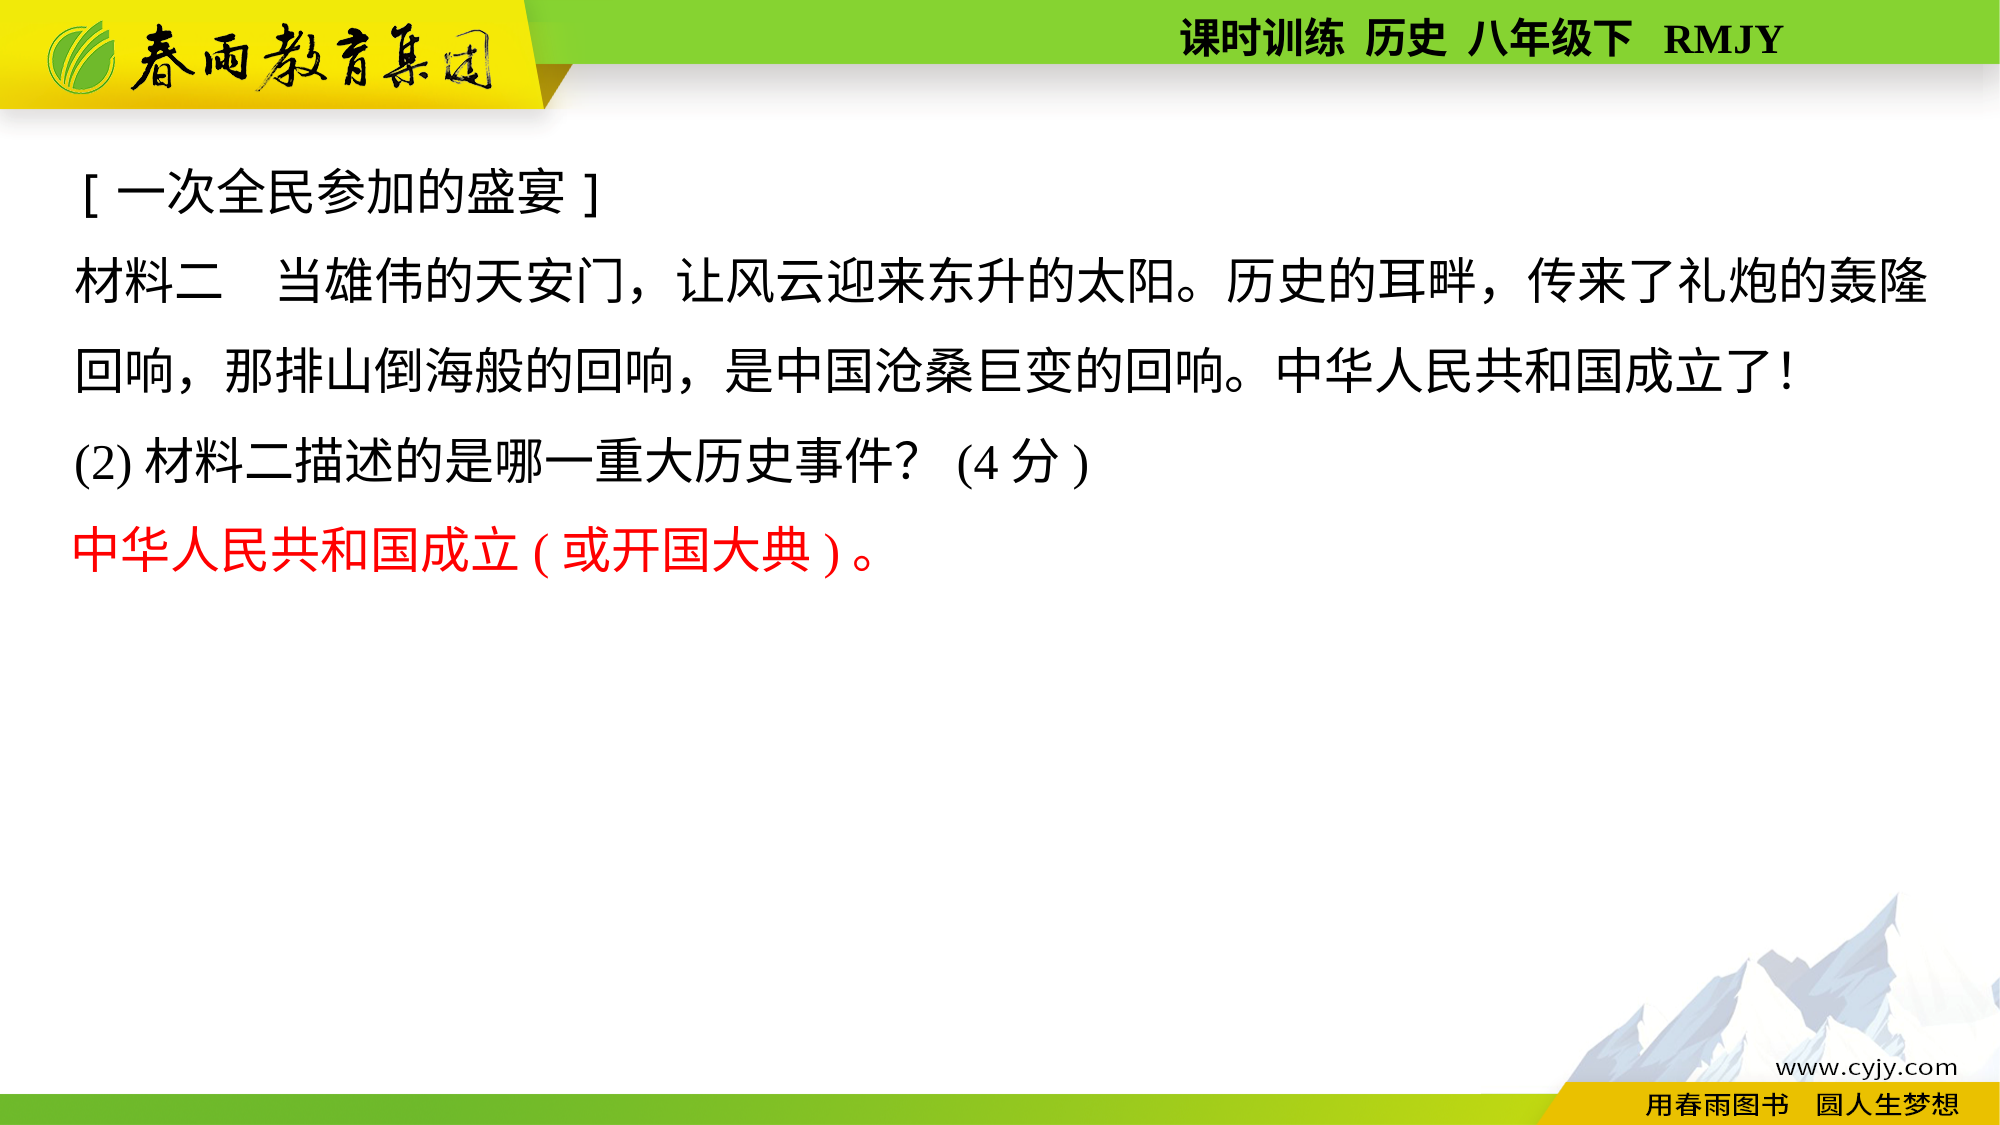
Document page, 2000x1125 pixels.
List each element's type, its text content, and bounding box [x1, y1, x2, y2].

text_box 中华人民共和国成立(或开国大典)。 [56, 481, 1944, 586]
list [一次全民参加的盛宴] 材料二 当雄伟的天安门，让风云迎来东升的太阳。历史的耳畔，传来了礼炮的轰隆回响，那排山倒海般的回响，是中国沧桑巨变的回响。中华人民共和国成立了！ (2)材料二描述的是哪一重大历史事件？(4分) [59, 122, 1944, 481]
picture [0, 0, 2000, 1125]
